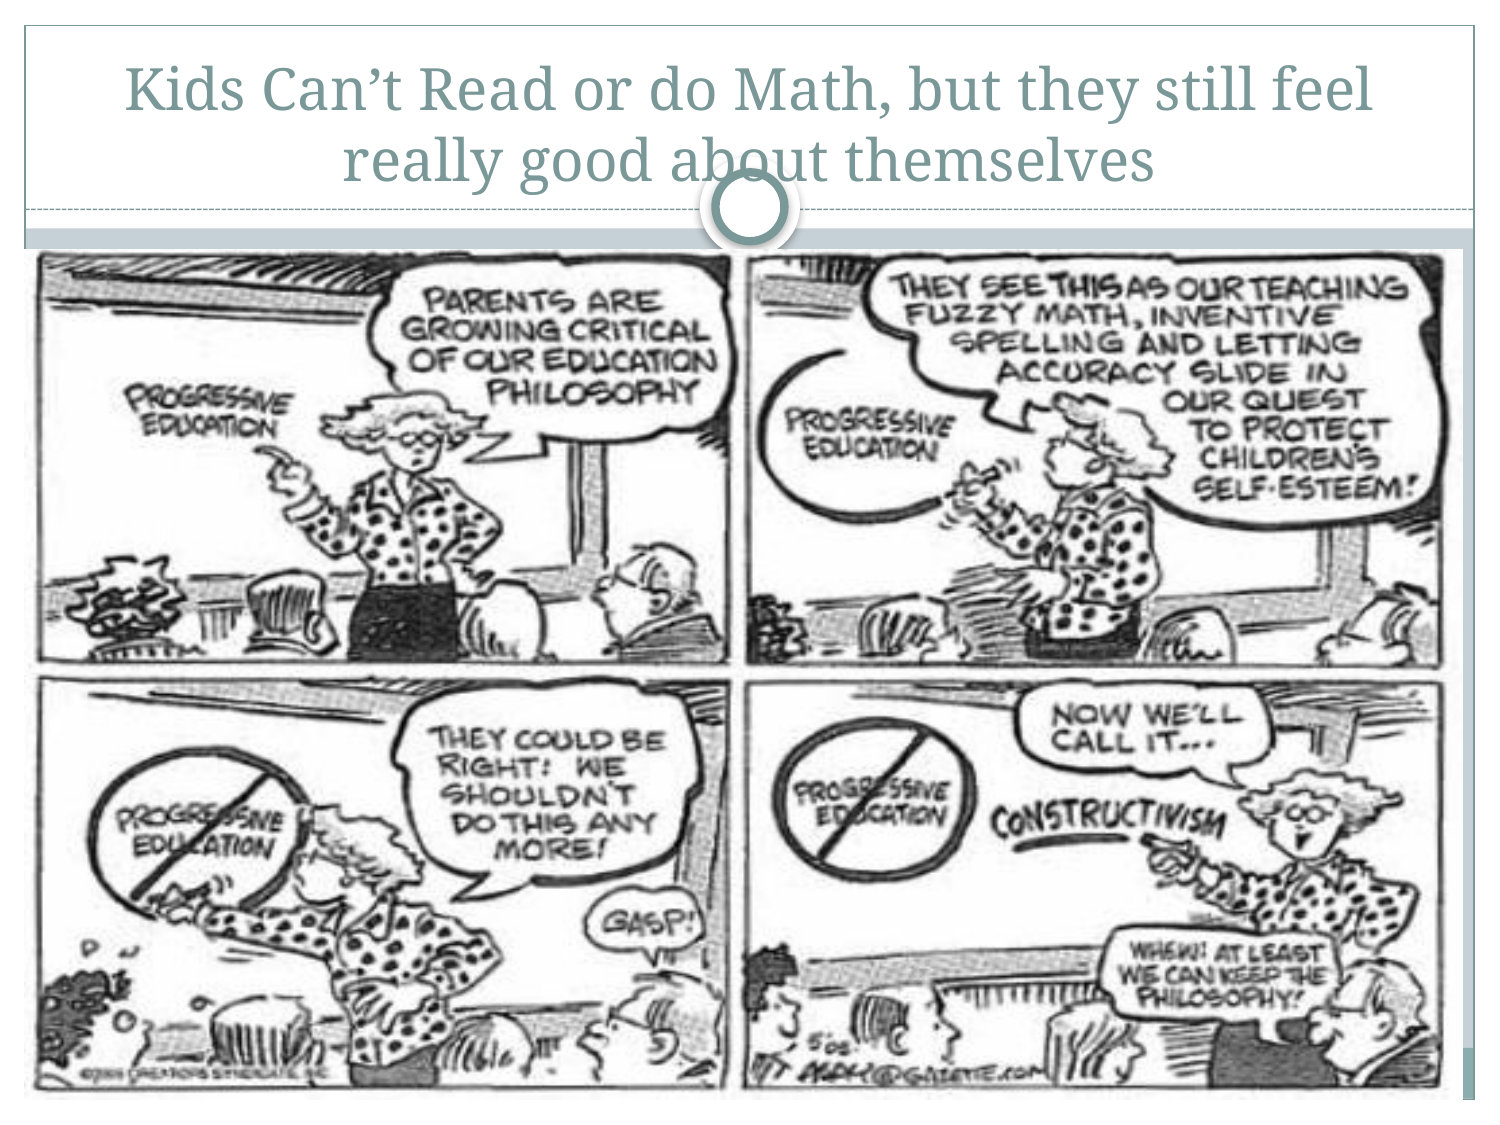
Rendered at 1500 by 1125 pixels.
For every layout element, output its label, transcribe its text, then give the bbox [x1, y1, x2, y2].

title Kids Can’t Read or do Math, but they still feel really good about themselves [75, 45, 1425, 200]
picture [24, 249, 1463, 1101]
